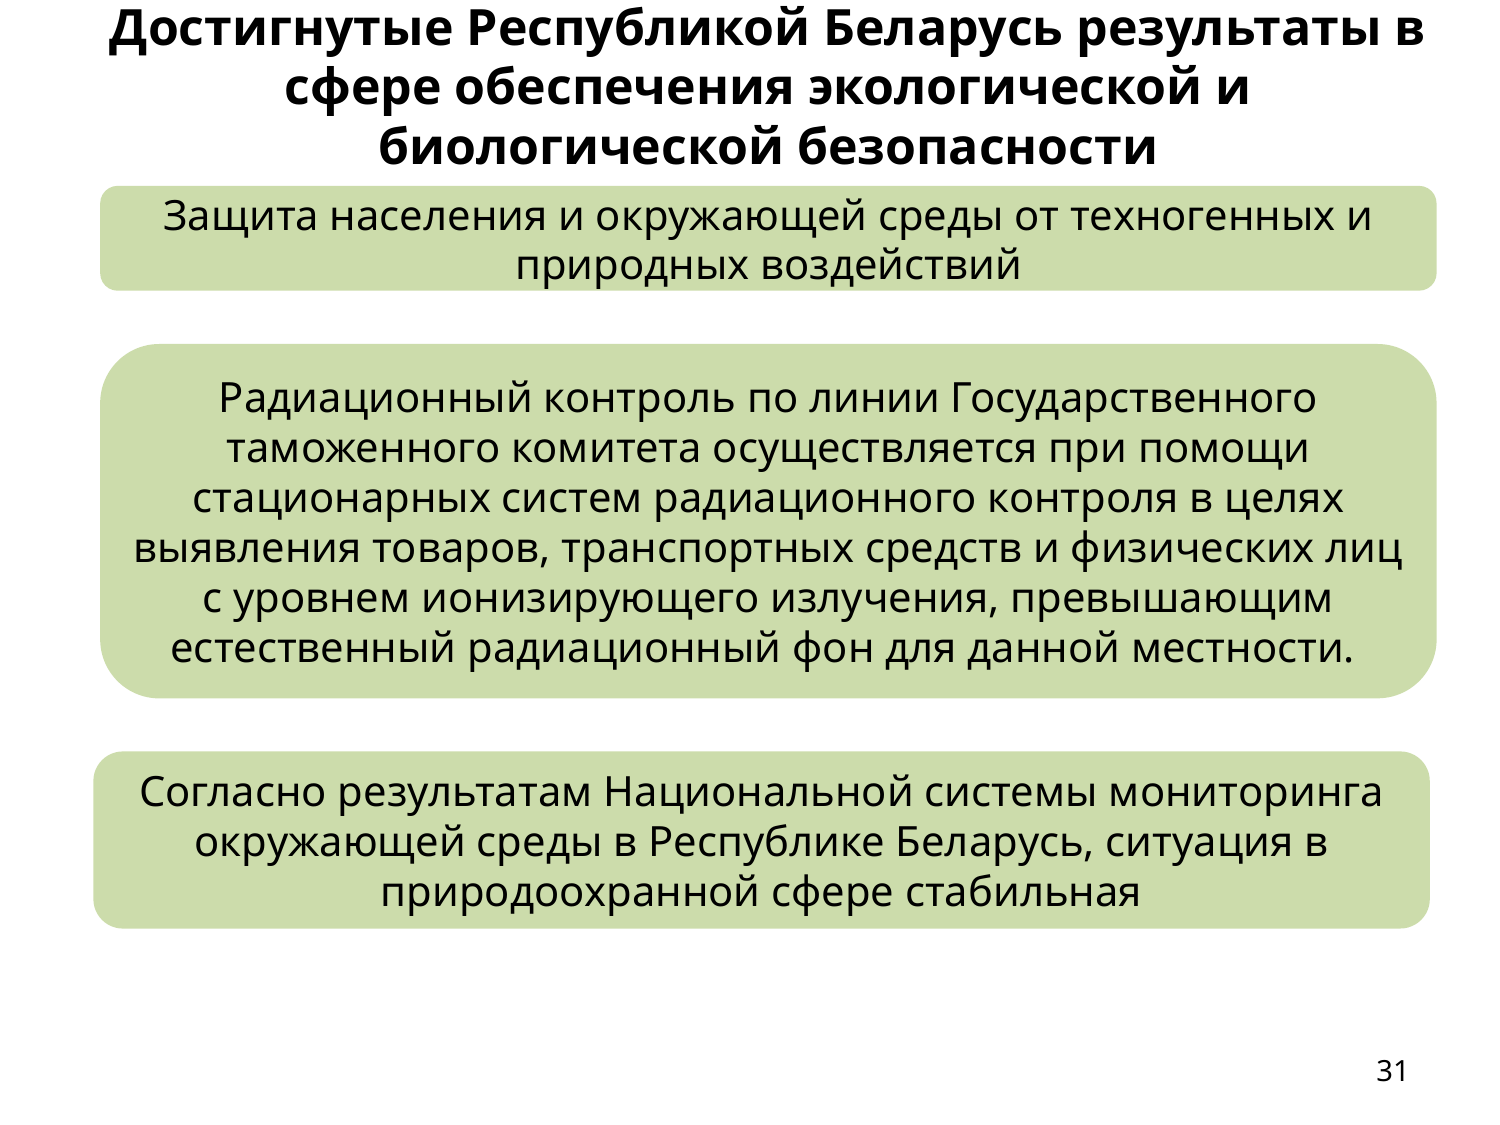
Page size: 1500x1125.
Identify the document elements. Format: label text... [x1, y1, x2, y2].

text_box Достигнутые Республикой Беларусь результаты в сфере обеспечения экологической и биологической безопасности [93, 0, 1444, 172]
text_box Согласно результатам Национальной системы мониторинга окружающей среды в Республике Беларусь, ситуация в природоохранной сфере стабильная [93, 751, 1430, 929]
text_box Защита населения и окружающей среды от техногенных и природных воздействий [100, 185, 1437, 291]
slide_number 31 [1074, 1042, 1425, 1103]
text_box Радиационный контроль по линии Государственного таможенного комитета осуществляется при помощи стационарных систем радиационного контроля в целях выявления товаров, транспортных средств и физических лиц с уровнем ионизирующего излучения, превышающим естественный радиационный фон для данной местности. [100, 343, 1437, 699]
